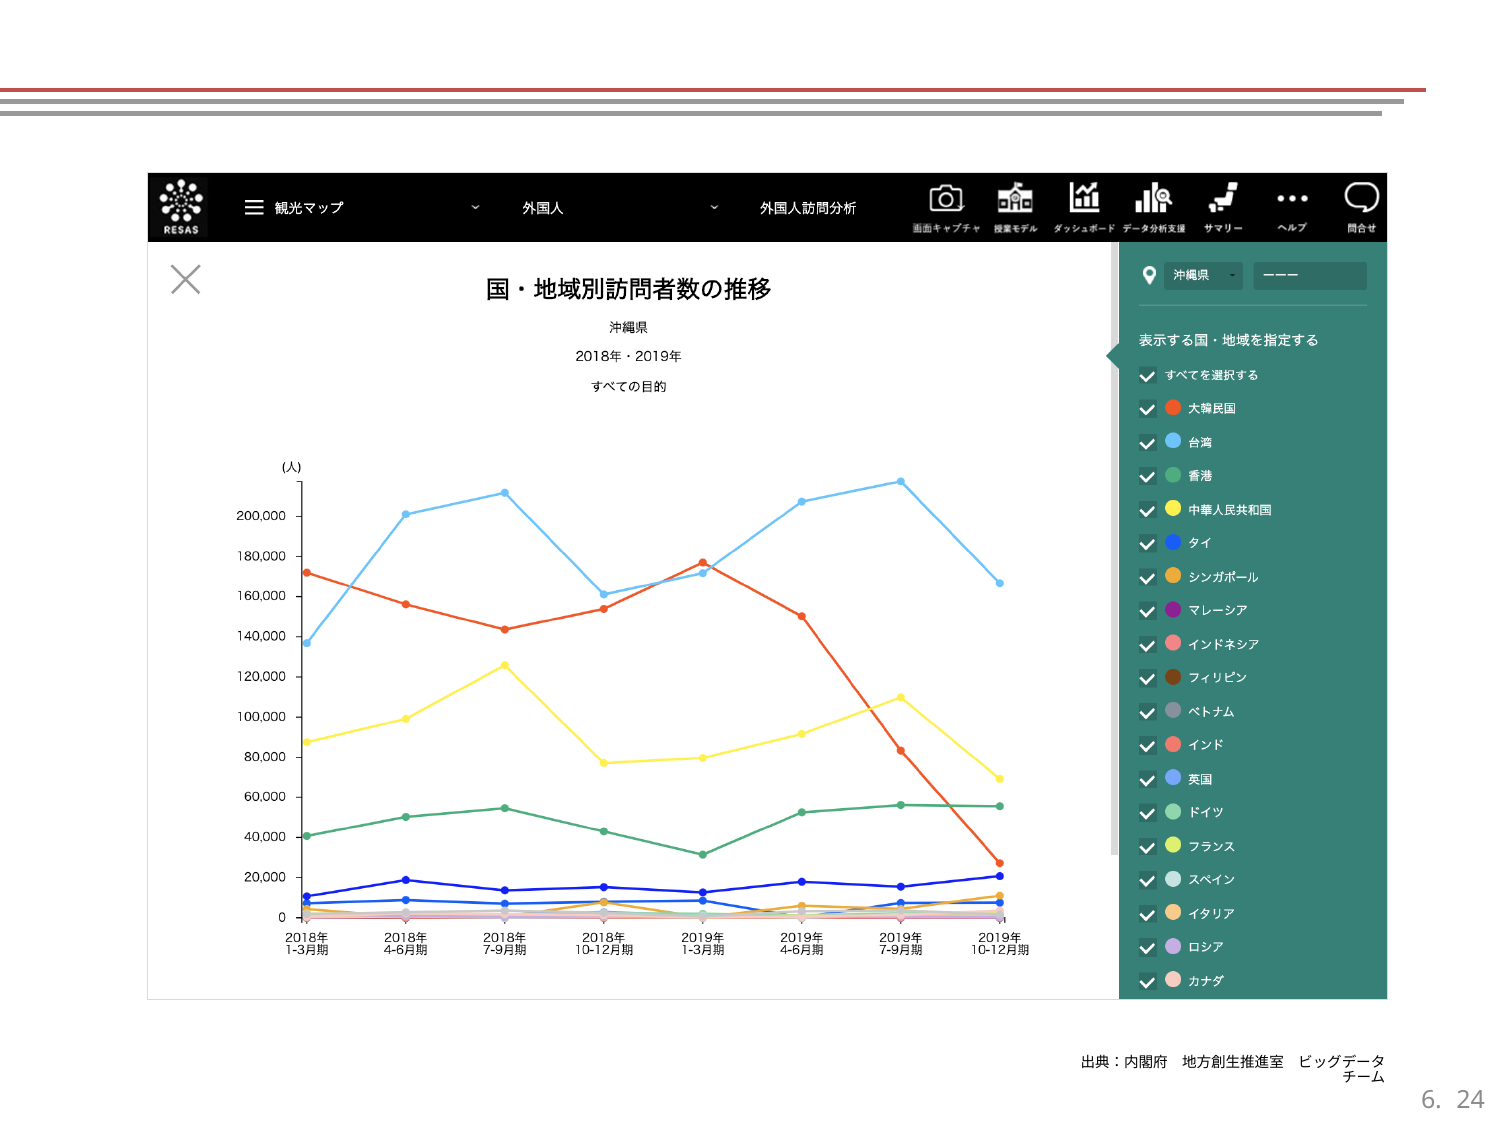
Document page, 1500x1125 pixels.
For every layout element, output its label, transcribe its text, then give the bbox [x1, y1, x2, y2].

picture [147, 172, 1388, 1000]
slide_number 23 [1381, 1065, 1500, 1125]
text_box 出典：内閣府 地方創生推進室 ビッグデータチーム [1057, 1047, 1400, 1094]
